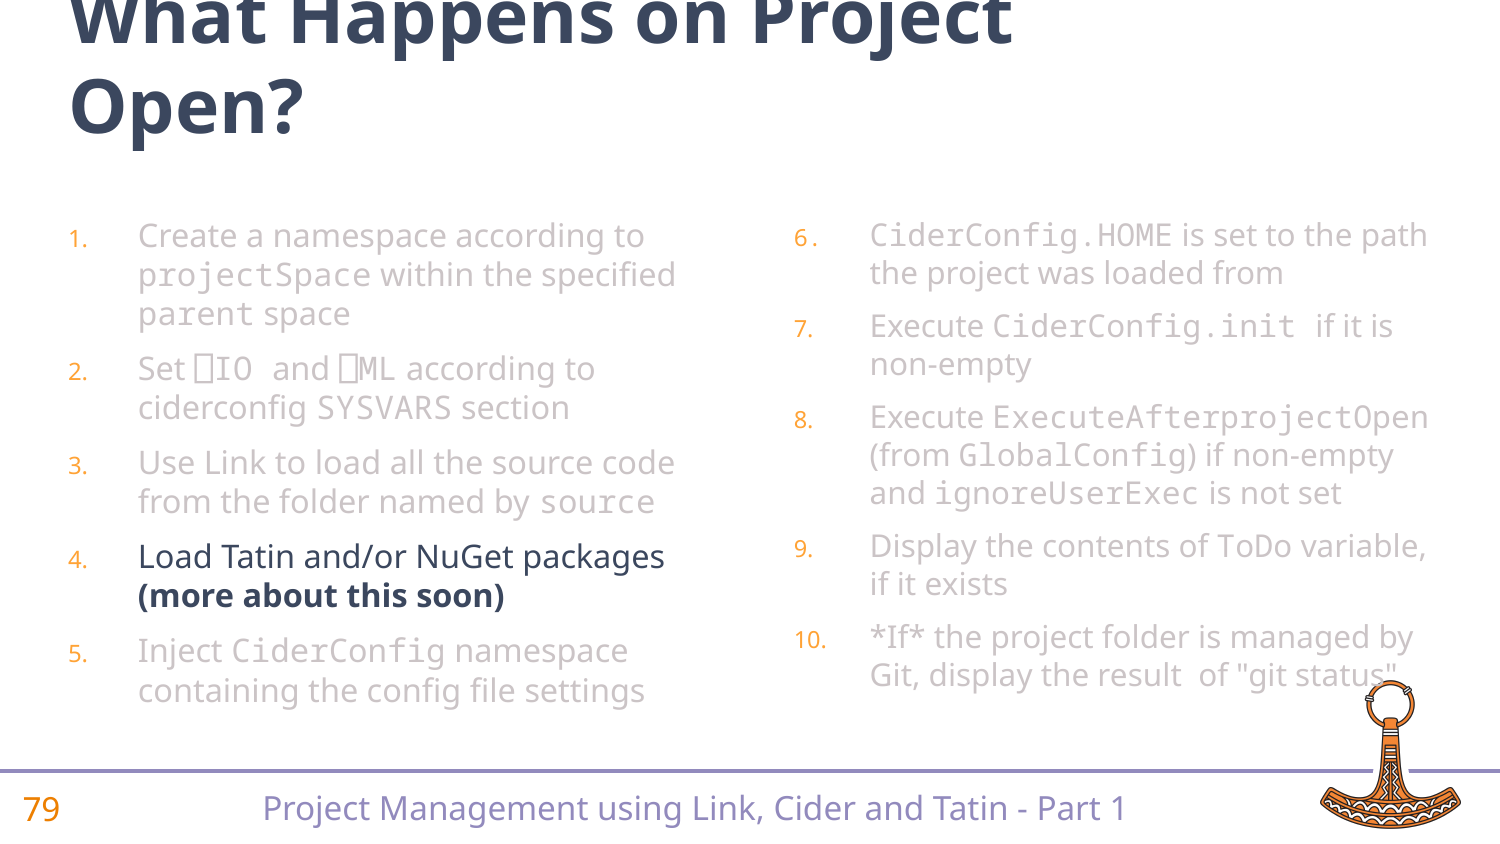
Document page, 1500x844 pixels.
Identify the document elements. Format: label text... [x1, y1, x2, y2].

list Create a namespace according to projectSpace within the specified parent space Set ⎕IO and ⎕ML according to ciderconfig SYSVARS section Use Link to load all the source code from the folder named by source Load Tatin and/or NuGet packages (more about this soon) Inject CiderConfig namespace containing the config file settings [53, 207, 727, 727]
picture [1320, 680, 1461, 829]
list CiderConfig.HOME is set to the path the project was loaded from Execute CiderConfig.init if it is non-empty Execute ExecuteAfterprojectOpen (from GlobalConfig) if non-empty and ignoreUserExec is not set Display the contents of ToDo variable, if it exists *If* the project folder is managed by Git, display the result of "git status" [778, 207, 1453, 740]
title What Happens on Project Open? [53, 43, 1203, 157]
